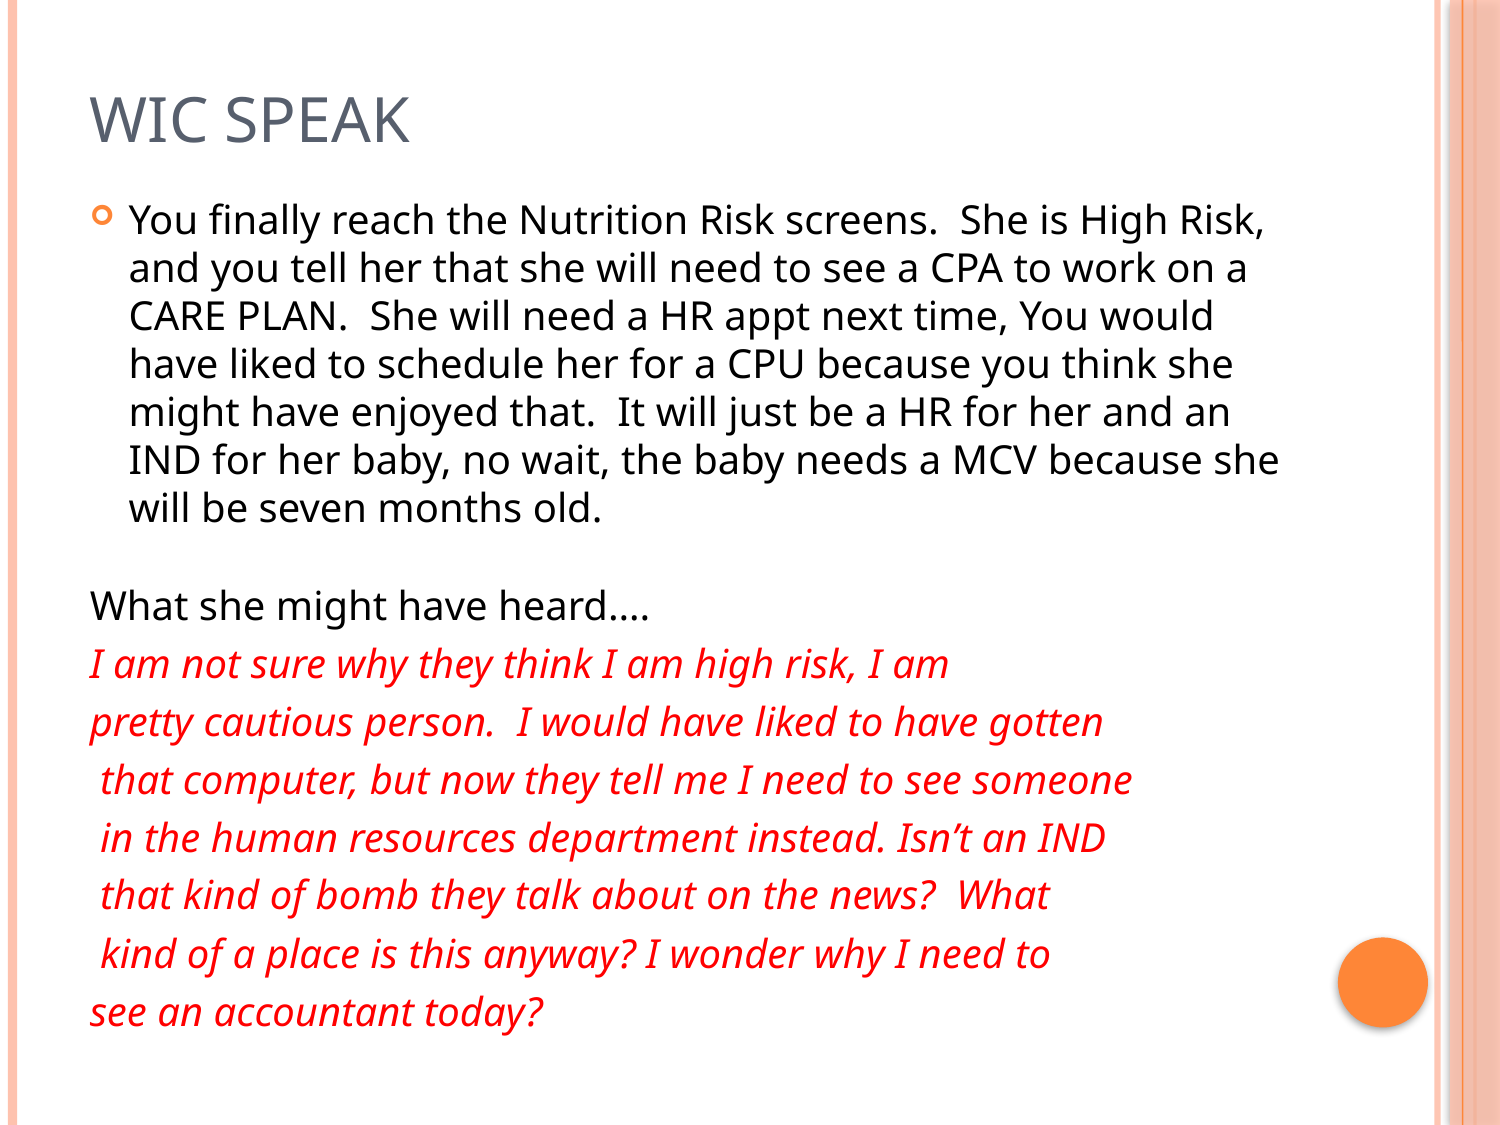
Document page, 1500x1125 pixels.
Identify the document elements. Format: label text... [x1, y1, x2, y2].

list You finally reach the Nutrition Risk screens. She is High Risk, and you tell her that she will need to see a CPA to work on a CARE PLAN. She will need a HR appt next time, You would have liked to schedule her for a CPU because you think she might have enjoyed that. It will just be a HR for her and an IND for her baby, no wait, the baby needs a MCV because she will be seven months old. What she might have heard…. I am not sure why they think I am high risk, I am pretty cautious person. I would have liked to have gotten that computer, but now they tell me I need to see someone in the human resources department instead. Isn’t an IND that kind of bomb they talk about on the news? What kind of a place is this anyway? I wonder why I need to see an accountant today? [75, 187, 1325, 1062]
title WIC SPEAK [75, 45, 1300, 163]
